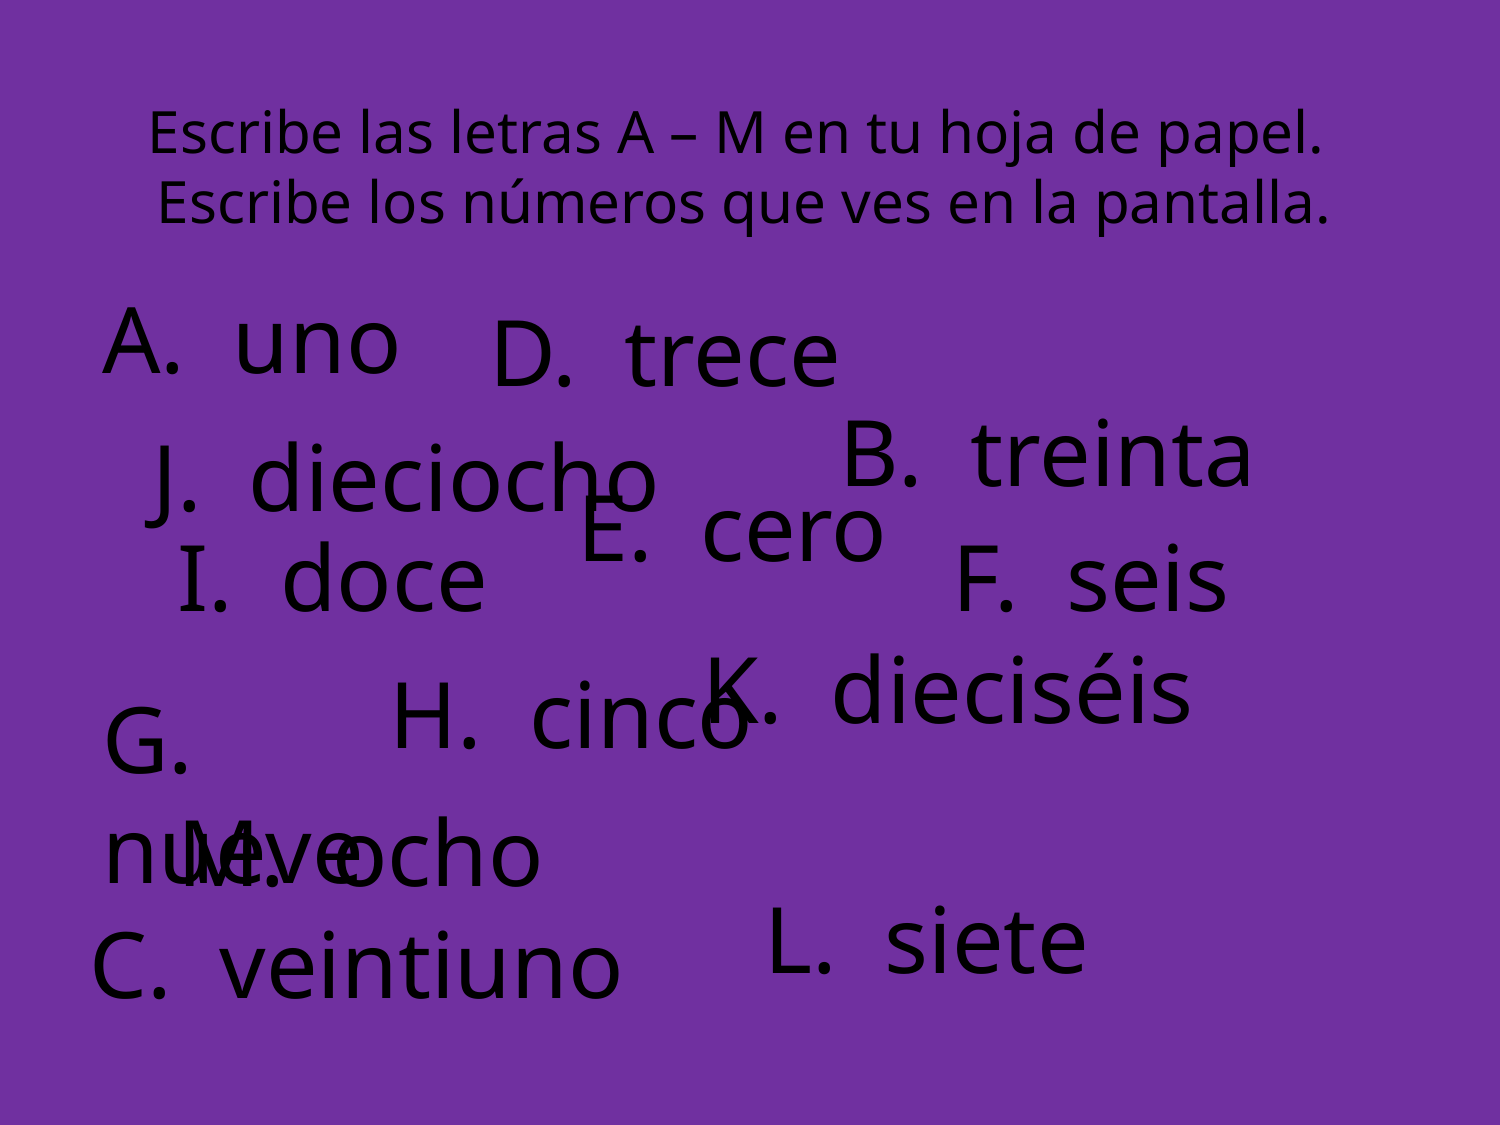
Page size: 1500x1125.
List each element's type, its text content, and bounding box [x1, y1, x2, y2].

text_box G. nueve [87, 674, 513, 899]
text_box E. cero [562, 462, 988, 588]
text_box Escribe las letras A – M en tu hoja de papel. Escribe los números que ves en la pantalla. [87, 87, 1400, 243]
text_box C. veintiuno [74, 899, 663, 1025]
text_box B. treinta [825, 387, 1300, 513]
text_box A. uno [87, 274, 513, 400]
text_box D. trece [474, 287, 900, 413]
text_box L. siete [750, 874, 1175, 1000]
text_box K. dieciséis [687, 624, 1263, 750]
text_box M. ocho [162, 787, 588, 899]
text_box I. doce [162, 538, 588, 638]
text_box J. dieciocho [137, 412, 750, 538]
text_box F. seis [937, 512, 1363, 638]
text_box H. cinco [375, 649, 800, 775]
